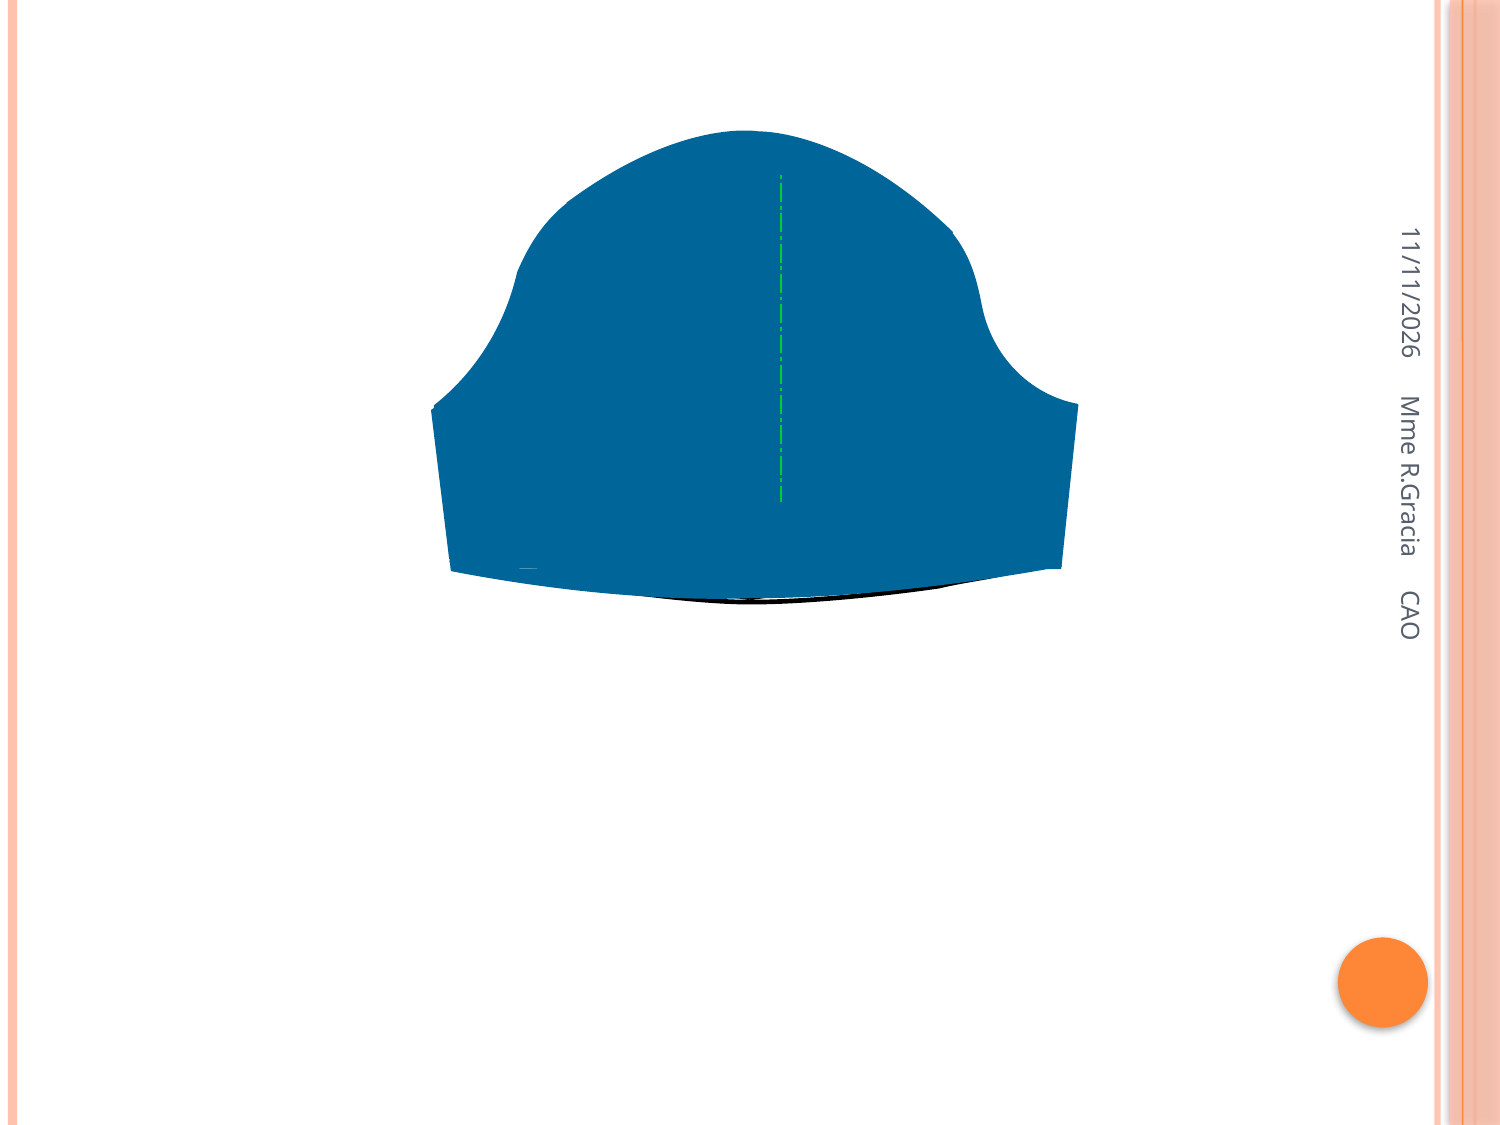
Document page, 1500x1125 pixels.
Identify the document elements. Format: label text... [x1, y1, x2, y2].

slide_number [1378, 43, 1442, 374]
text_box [430, 113, 1082, 611]
footer Mme R.Gracia CAO [1379, 380, 1440, 906]
